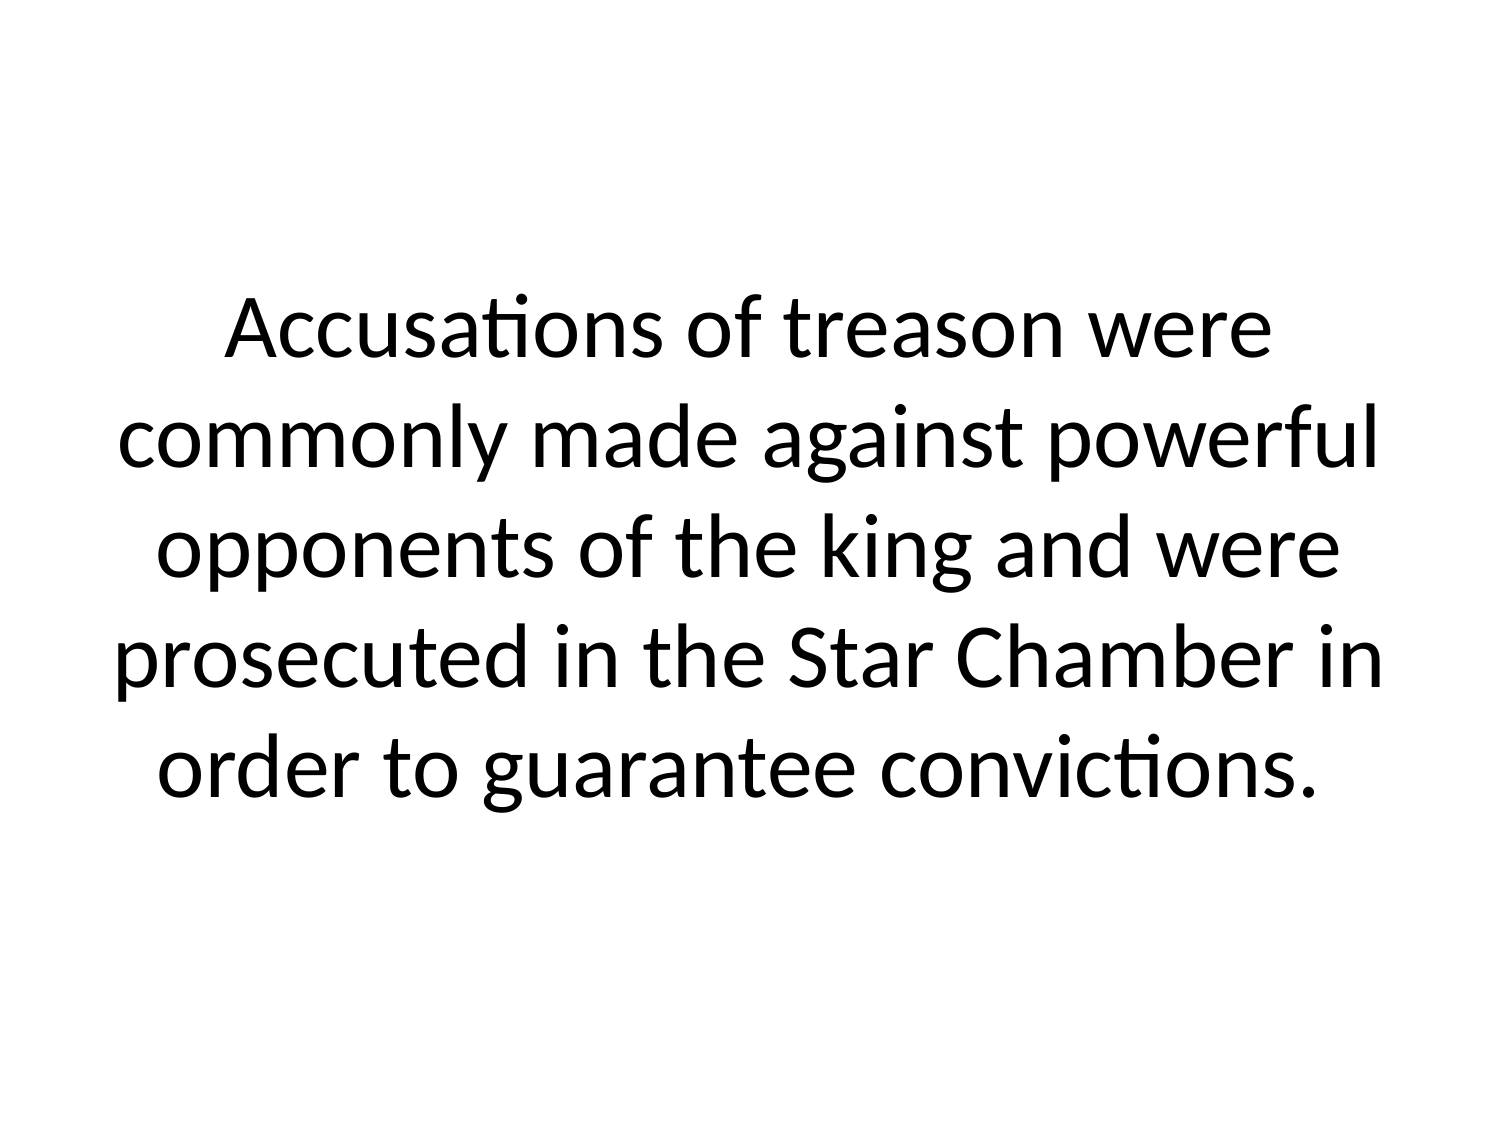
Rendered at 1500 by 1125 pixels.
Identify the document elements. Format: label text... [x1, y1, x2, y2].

title Accusations of treason were commonly made against powerful opponents of the king and were prosecuted in the Star Chamber in order to guarantee convictions. [74, 44, 1426, 1038]
